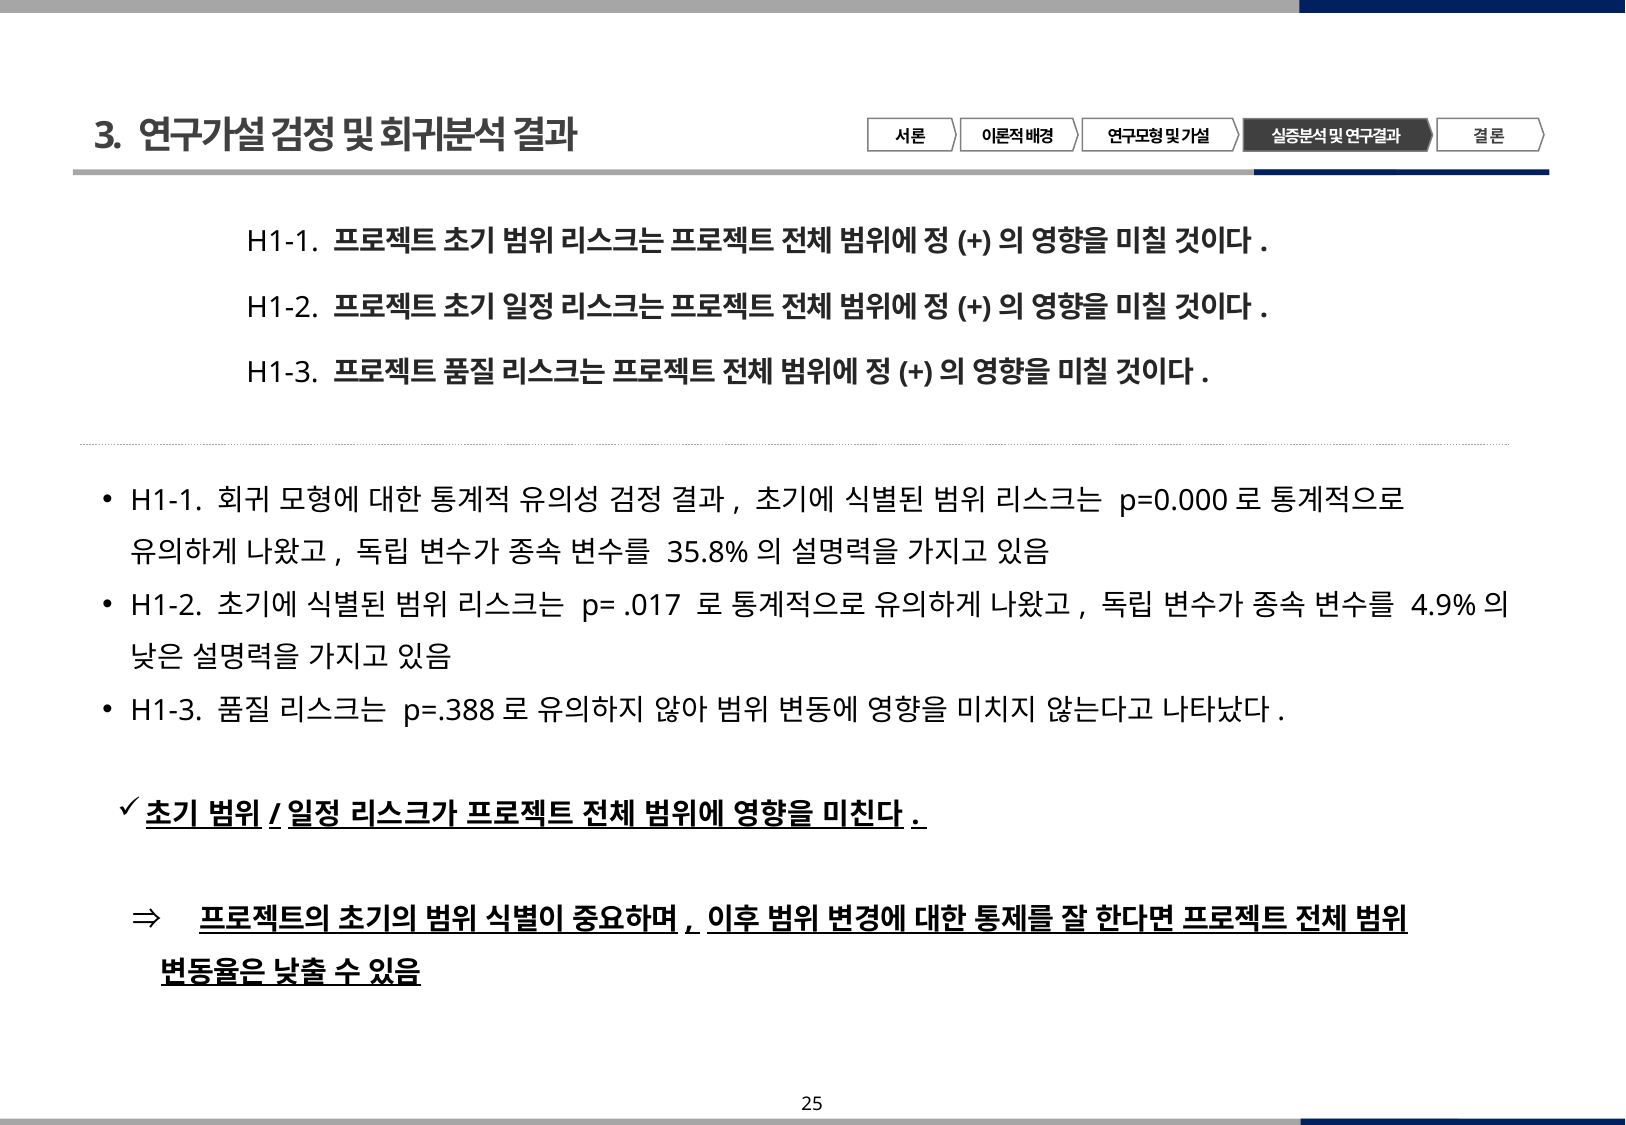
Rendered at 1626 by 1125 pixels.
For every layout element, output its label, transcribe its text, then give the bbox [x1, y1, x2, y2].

text_box 3. 연구가설 검정 및 회귀분석 결과 [78, 91, 1544, 166]
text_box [867, 118, 1544, 152]
text_box H1-2. 프로젝트 초기 일정 리스크는 프로젝트 전체 범위에 정(+)의 영향을 미칠 것이다. [224, 273, 1595, 331]
text_box H1-1. 프로젝트 초기 범위 리스크는 프로젝트 전체 범위에 정(+)의 영향을 미칠 것이다. [224, 208, 1595, 265]
text_box H1-1. 회귀 모형에 대한 통계적 유의성 검정 결과, 초기에 식별된 범위 리스크는 p=0.000로 통계적으로 유의하게 나왔고, 독립 변수가 종속 변수를 35.8%의 설명력을 가지고 있음 H1-2. 초기에 식별된 범위 리스크는 p= .017 로 통계적으로 유의하게 나왔고, 독립 변수가 종속 변수를 4.9%의 낮은 설명력을 가지고 있음 H1-3. 품질 리스크는 p=.388로 유의하지 않아 범위 변동에 영향을 미치지 않는다고 나타났다. 초기 범위/일정 리스크가 프로젝트 전체 범위에 영향을 미친다. ⇒ 프로젝트의 초기의 범위 식별이 중요하며, 이후 범위 변경에 대한 통제를 잘 한다면 프로젝트 전체 범위 변동율은 낮출 수 있음 [87, 456, 1533, 996]
text_box H1-3. 프로젝트 품질 리스크는 프로젝트 전체 범위에 정(+)의 영향을 미칠 것이다. [224, 339, 1625, 397]
